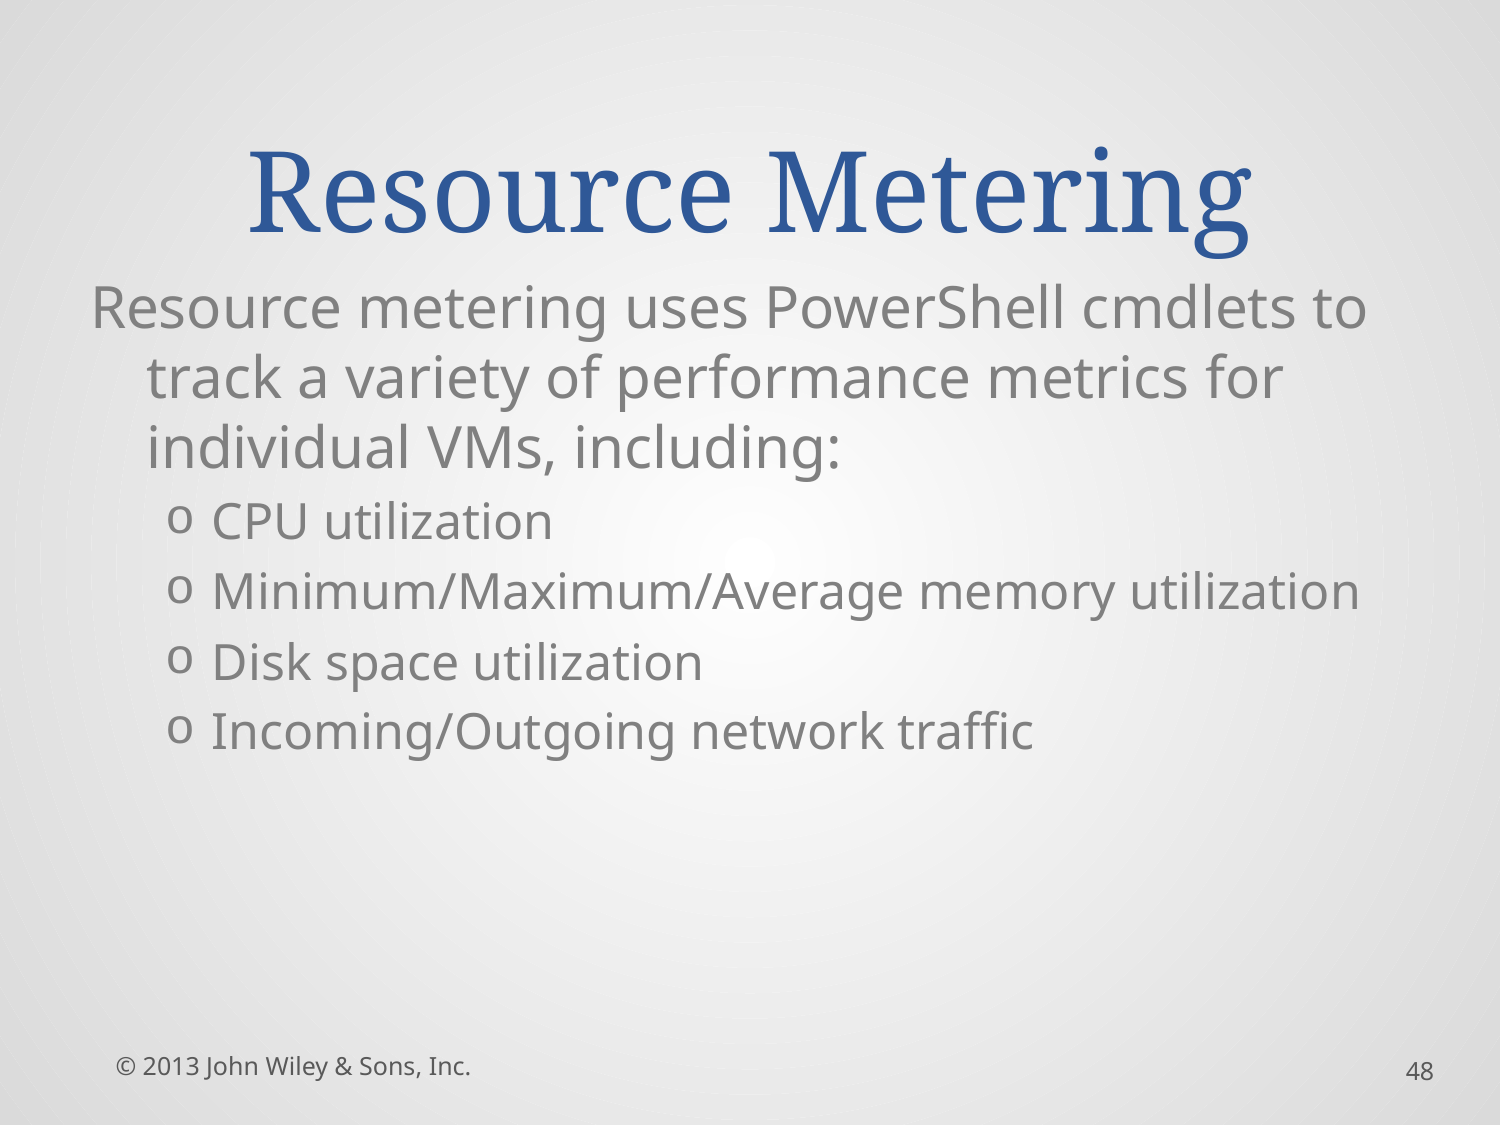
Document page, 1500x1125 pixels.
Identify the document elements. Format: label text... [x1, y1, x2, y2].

slide_number 48 [1401, 1042, 1494, 1103]
footer © 2013 John Wiley & Sons, Inc. [108, 1037, 576, 1098]
title Resource Metering [75, 0, 1425, 262]
list Resource metering uses PowerShell cmdlets to track a variety of performance metrics for individual VMs, including: CPU utilization Minimum/Maximum/Average memory utilization Disk space utilization Incoming/Outgoing network traffic [75, 262, 1425, 1005]
